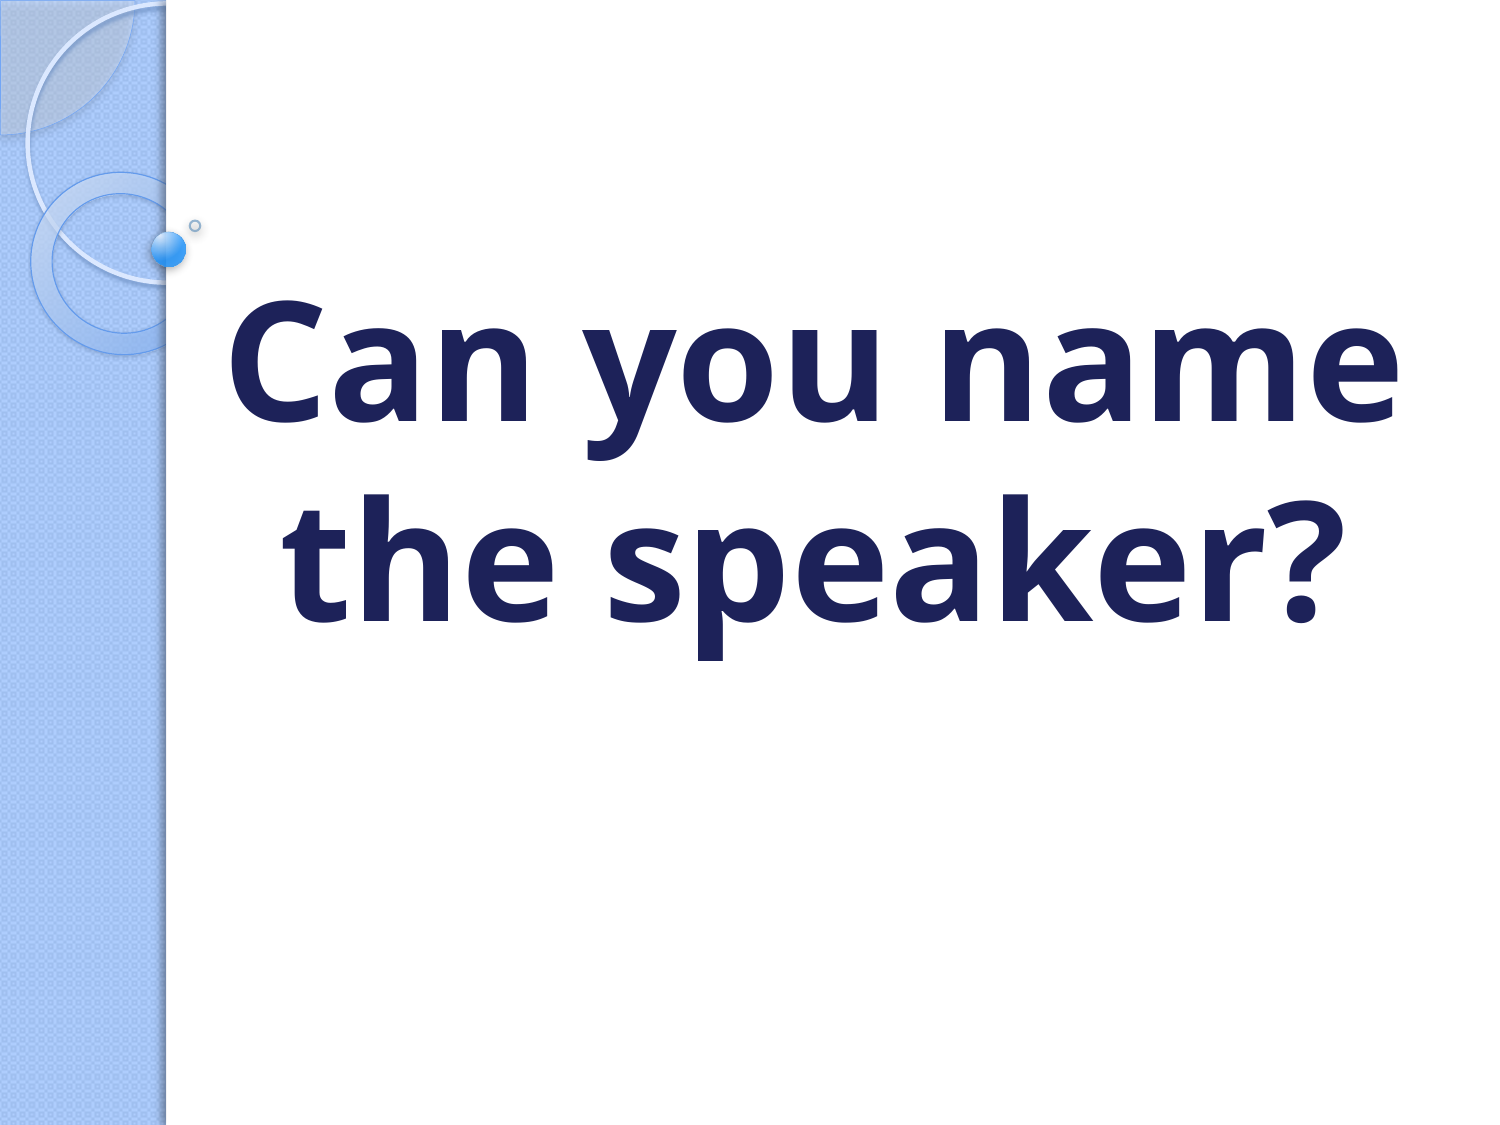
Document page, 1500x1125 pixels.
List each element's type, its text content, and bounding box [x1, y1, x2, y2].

title Can you name the speaker? [206, 420, 1422, 663]
